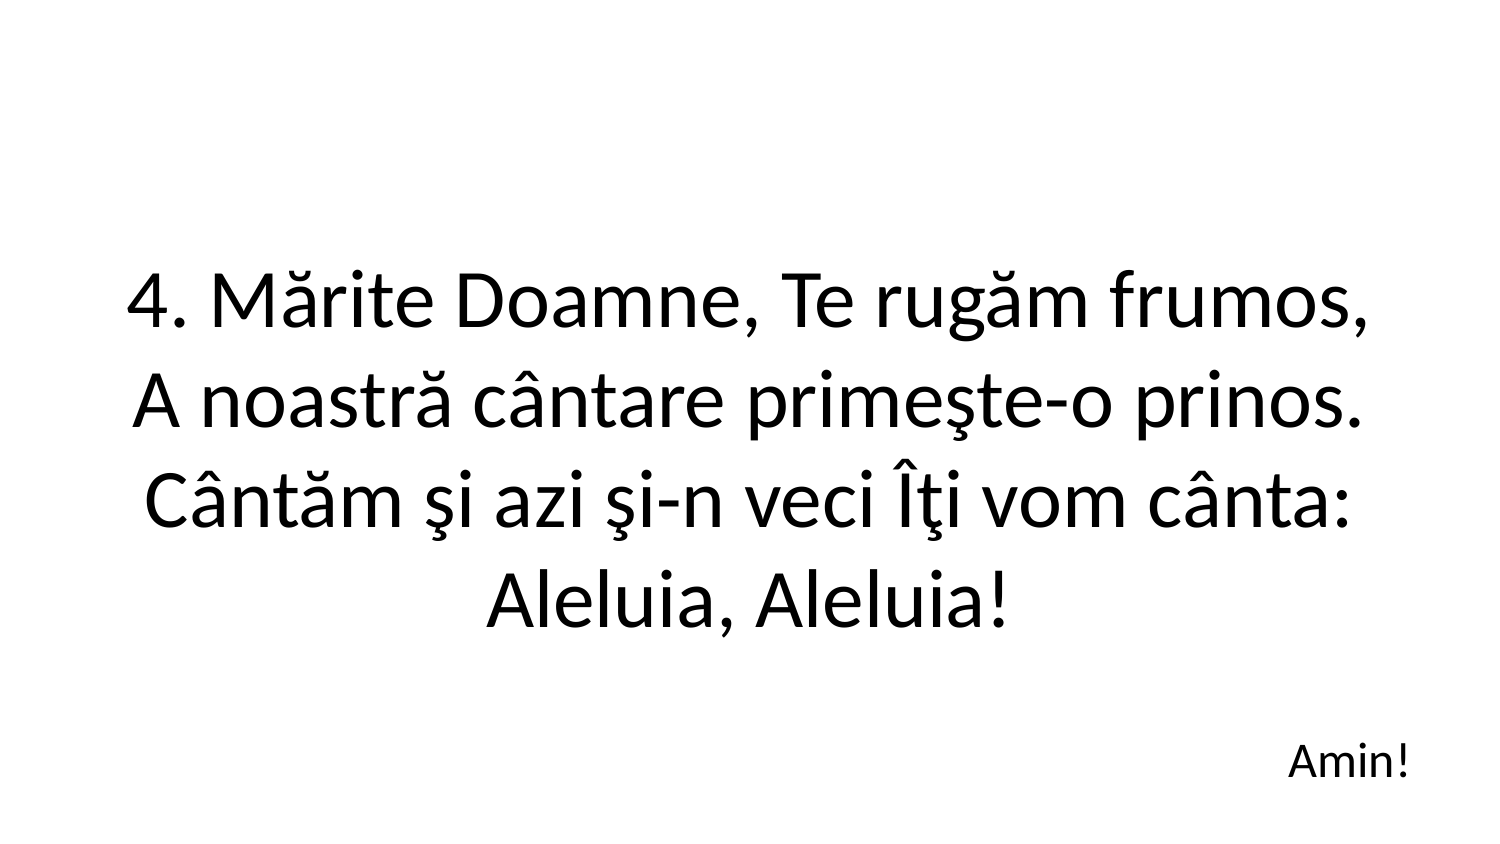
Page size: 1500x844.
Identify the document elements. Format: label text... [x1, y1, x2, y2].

text_box 4. Mărite Doamne, Te rugăm frumos, A noastră cântare primeşte-o prinos. Cântăm şi azi şi-n veci Îţi vom cânta: Aleluia, Aleluia! [112, 192, 1388, 652]
text_box Amin! [1273, 674, 1427, 795]
